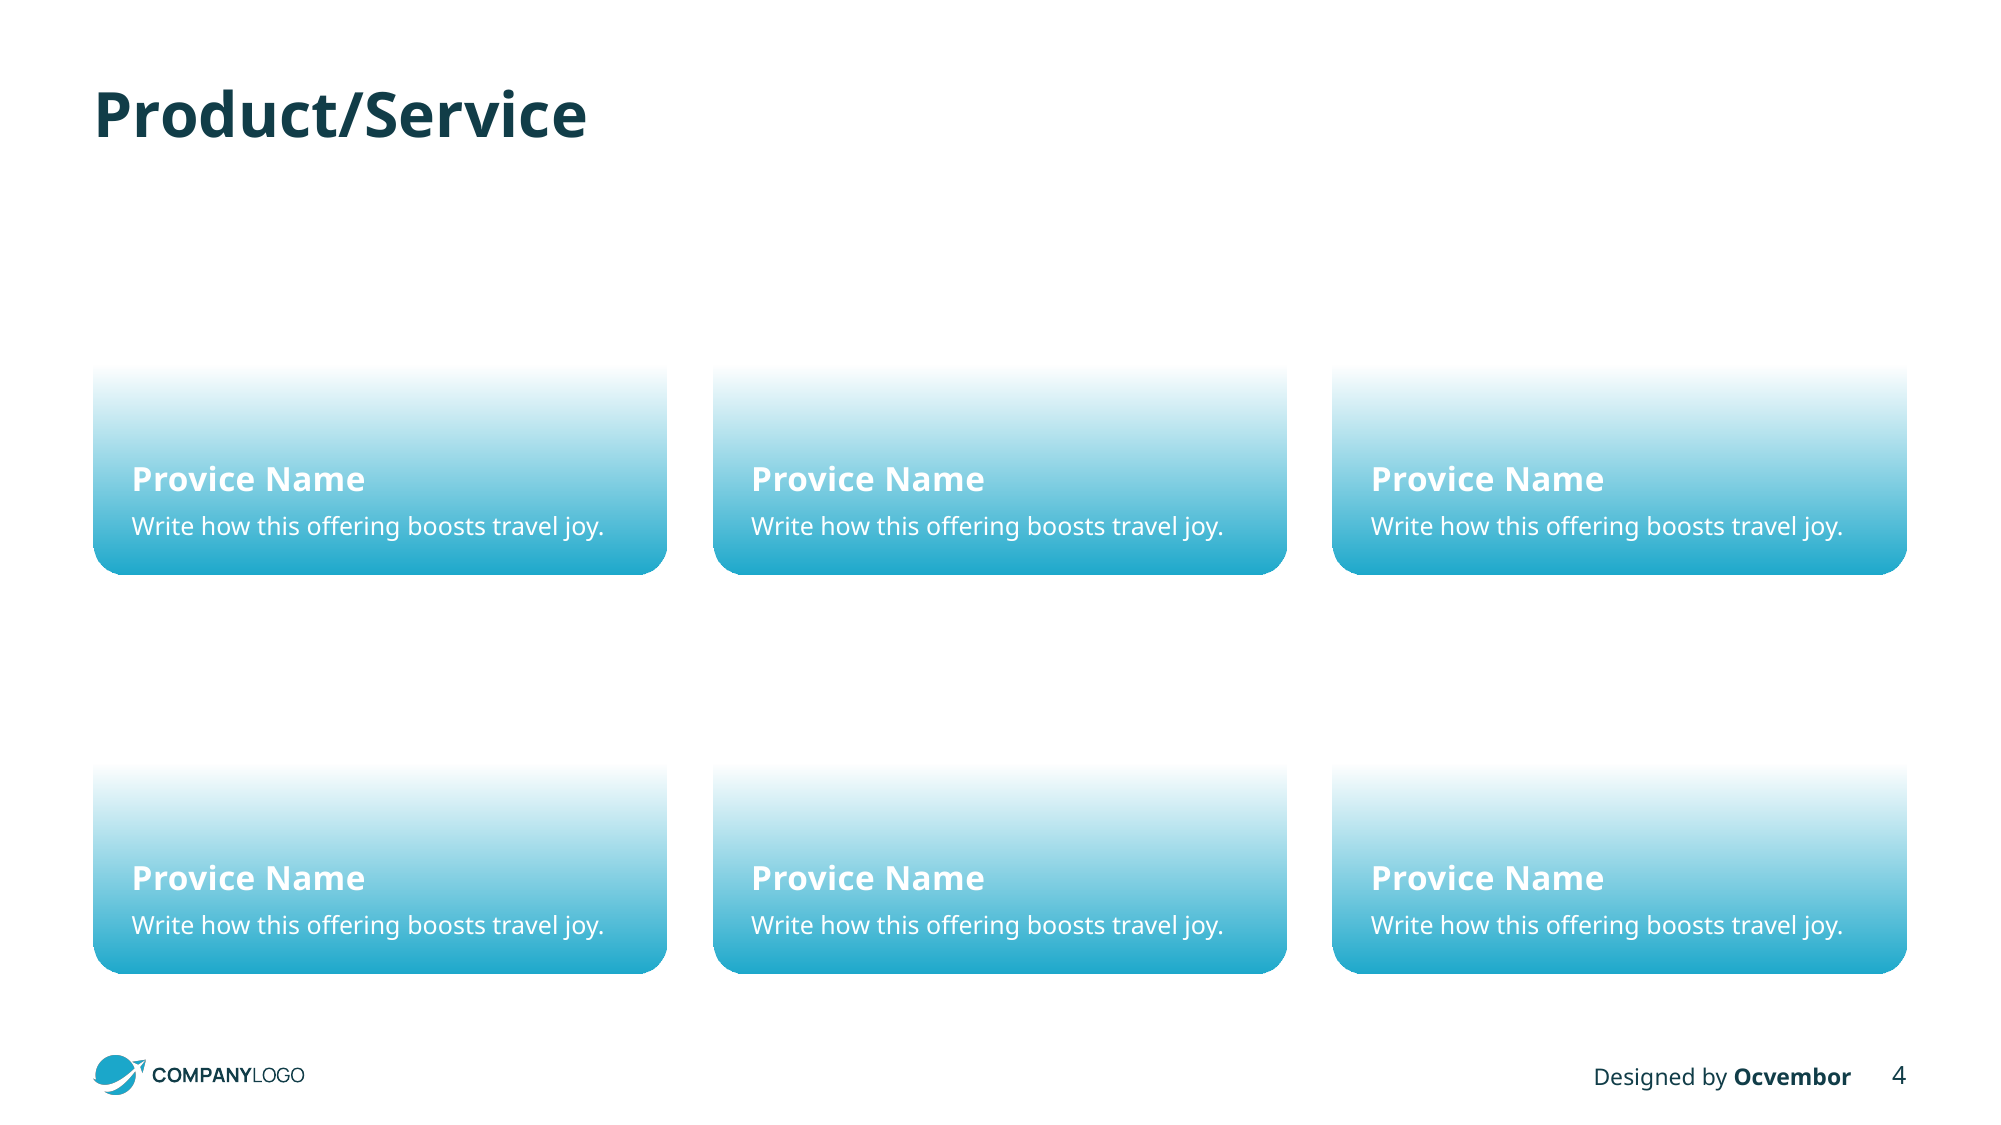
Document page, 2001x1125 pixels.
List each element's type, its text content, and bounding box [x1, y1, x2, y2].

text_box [1332, 622, 1907, 974]
title Product/Service [93, 75, 1907, 151]
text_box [93, 223, 668, 575]
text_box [1332, 223, 1907, 575]
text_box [93, 622, 668, 974]
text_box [713, 223, 1287, 575]
picture [93, 1055, 146, 1095]
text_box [713, 622, 1287, 974]
